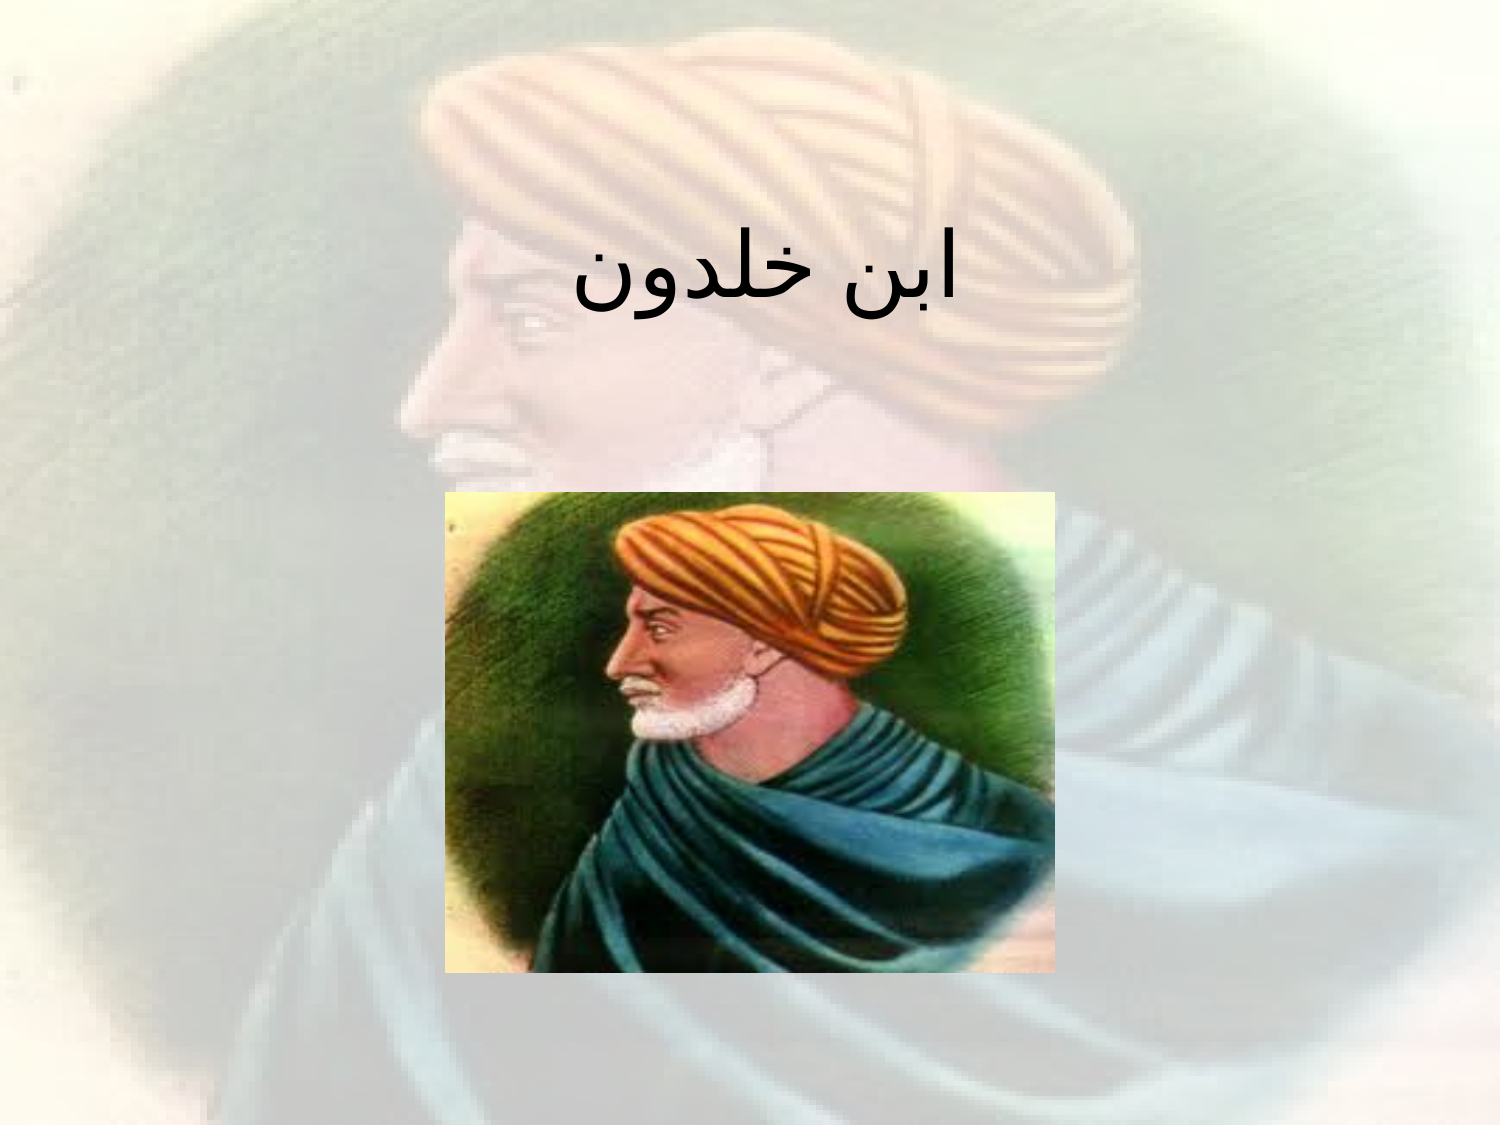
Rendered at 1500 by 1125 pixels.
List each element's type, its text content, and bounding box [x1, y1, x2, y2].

title ابن خلدون [128, 140, 1404, 382]
picture [445, 491, 1055, 973]
